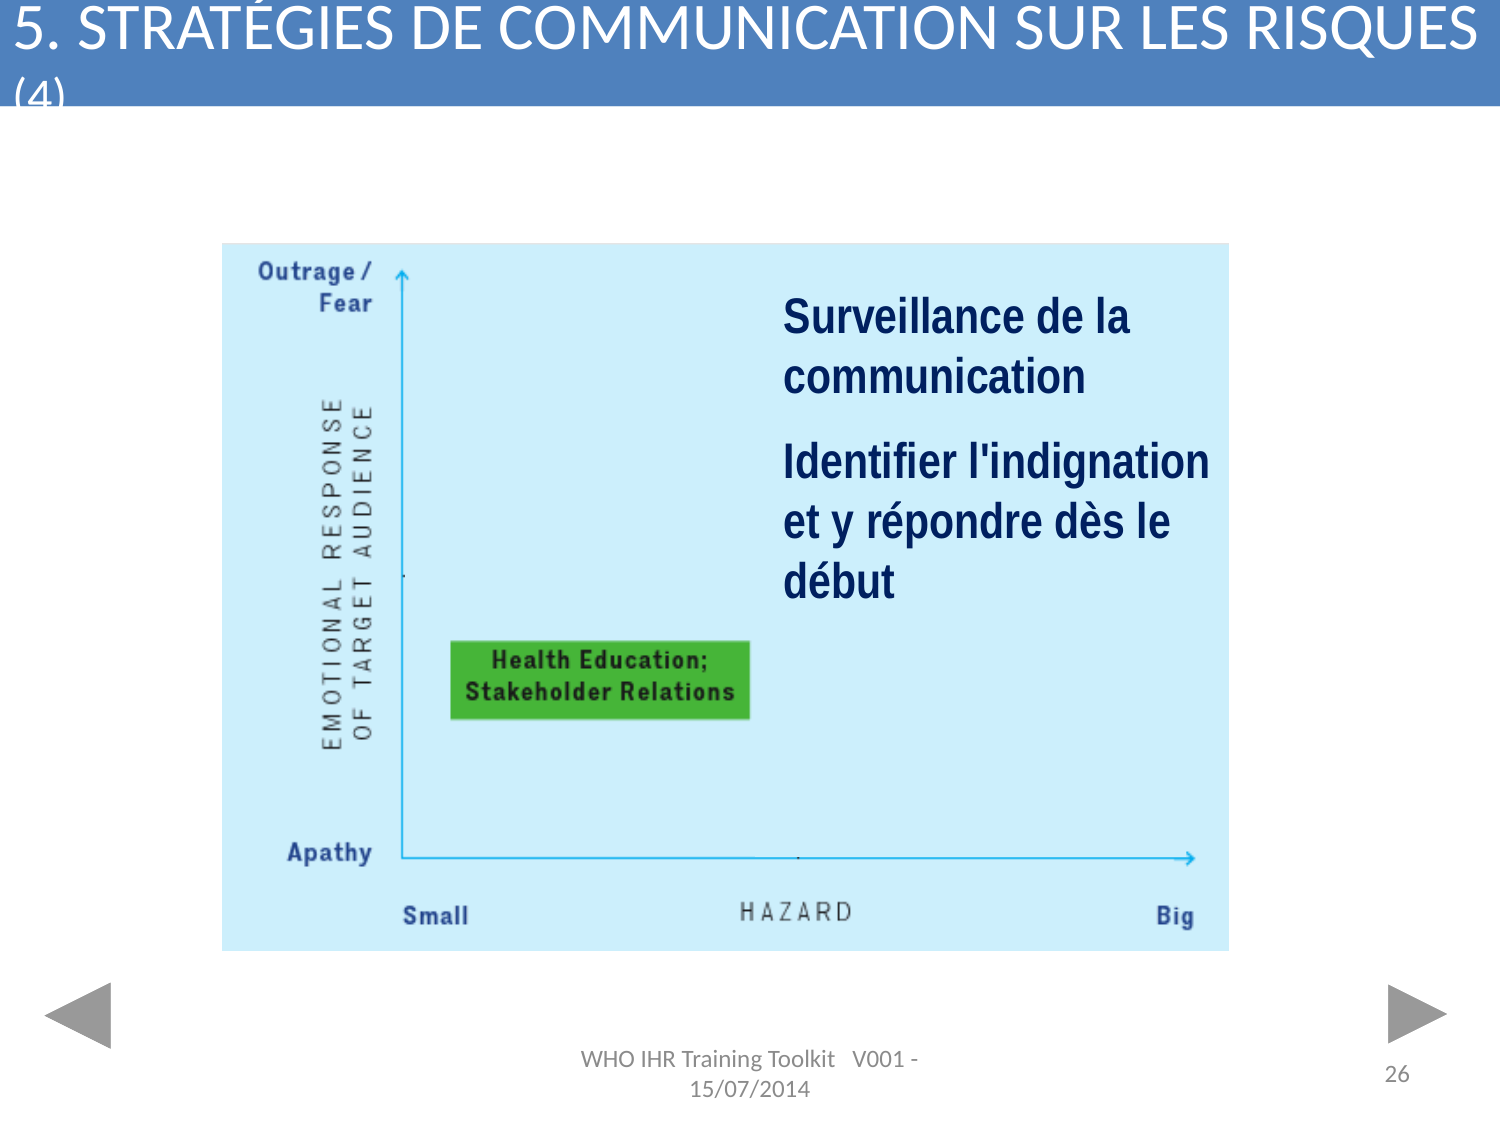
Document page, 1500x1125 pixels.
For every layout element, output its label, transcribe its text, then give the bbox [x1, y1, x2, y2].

footer WHO IHR Training Toolkit V001 - 15/07/2014 [512, 1042, 988, 1103]
slide_number 26 [1074, 1042, 1425, 1103]
text_box [31, 969, 124, 1062]
picture [222, 243, 1229, 952]
text_box [1373, 968, 1465, 1060]
title 5. STRATÉGIES DE COMMUNICATION SUR LES RISQUES (4) [0, 0, 1500, 107]
